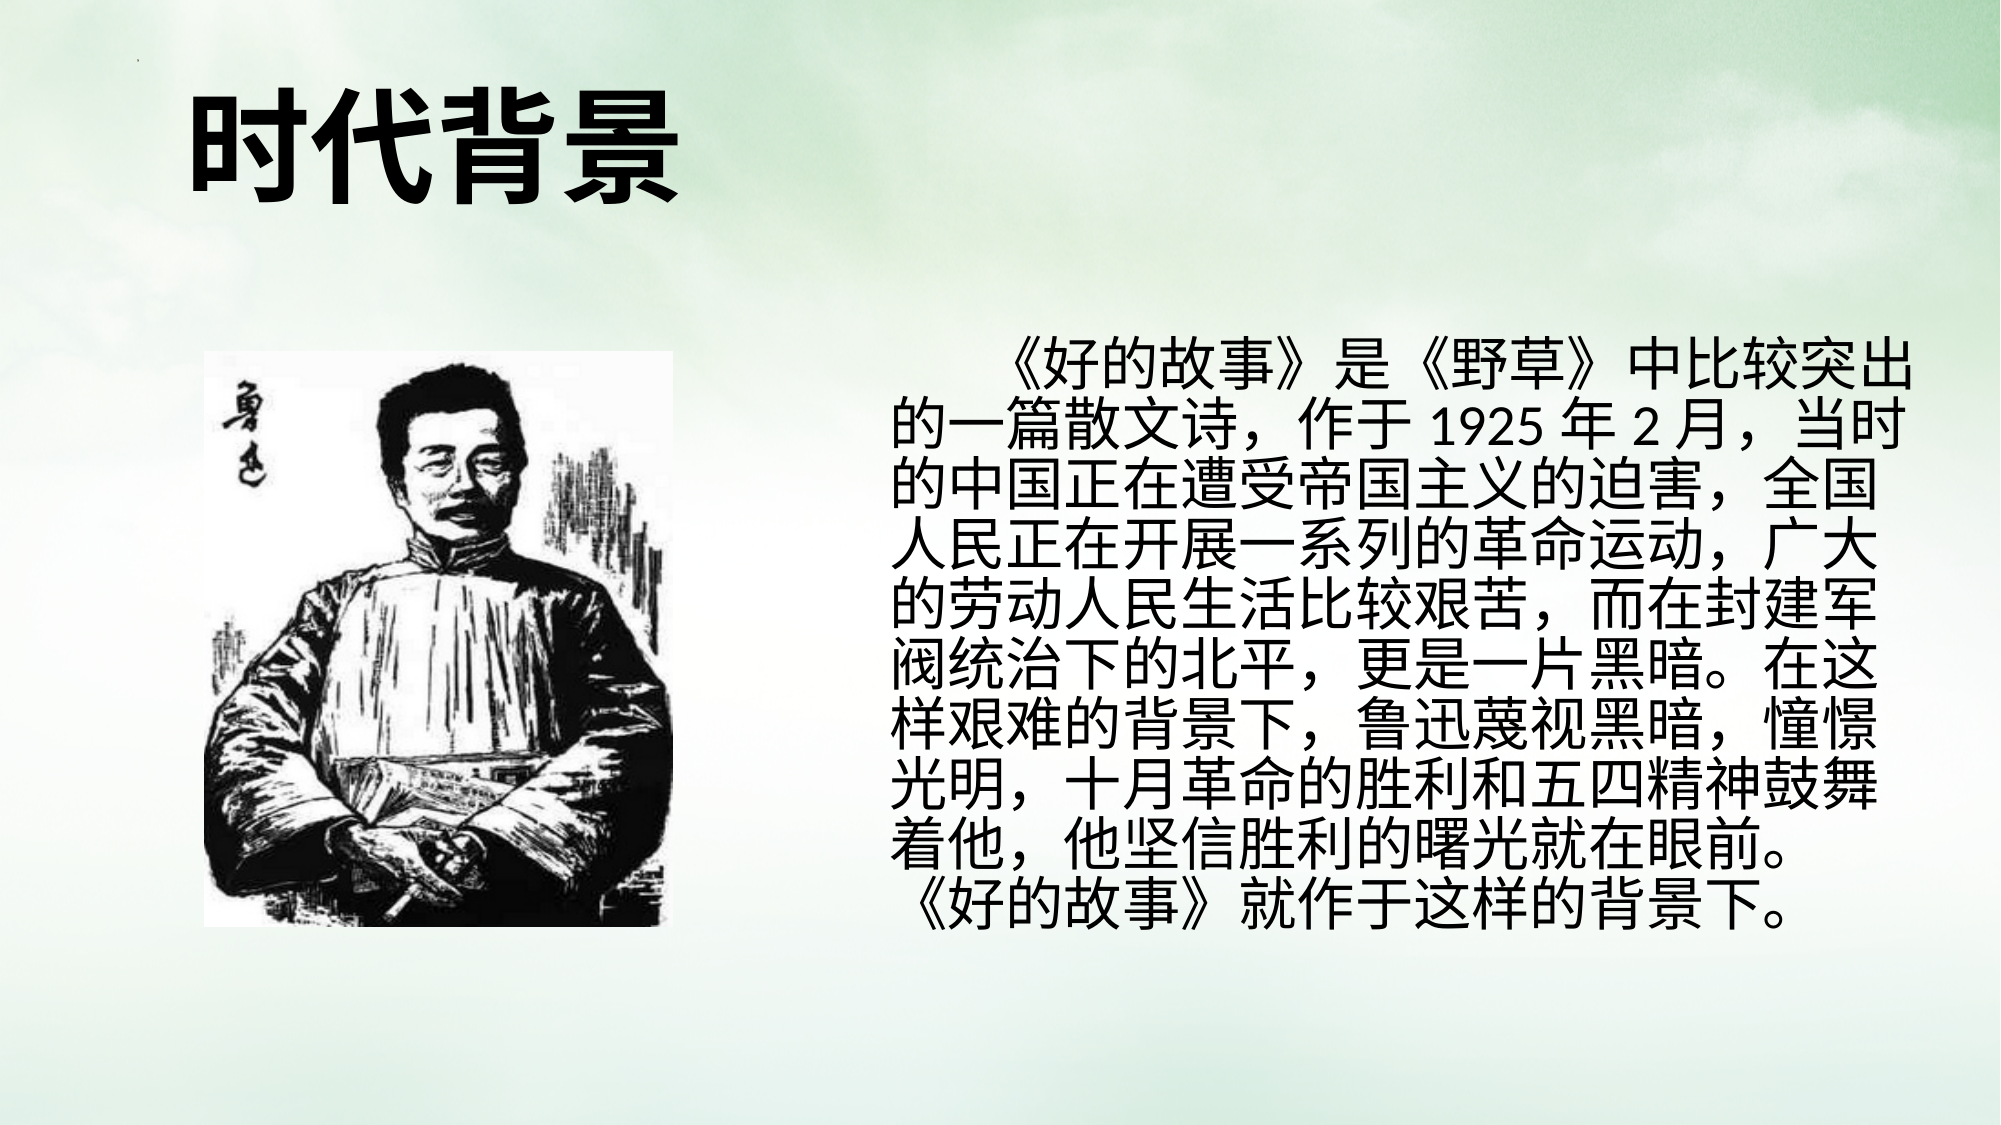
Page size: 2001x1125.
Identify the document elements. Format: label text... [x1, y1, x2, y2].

subtitle 《好的故事》是《野草》中比较突出的一篇散文诗，作于1925年2月，当时的中国正在遭受帝国主义的迫害，全国人民正在开展一系列的革命运动，广大的劳动人民生活比较艰苦，而在封建军阀统治下的北平，更是一片黑暗。在这样艰难的背景下，鲁迅蔑视黑暗，憧憬光明，十月革命的胜利和五四精神鼓舞着他，他坚信胜利的曙光就在眼前。《好的故事》就作于这样的背景下。 [874, 329, 1937, 1012]
title 时代背景 [70, 44, 801, 229]
picture [0, 0, 2001, 1125]
